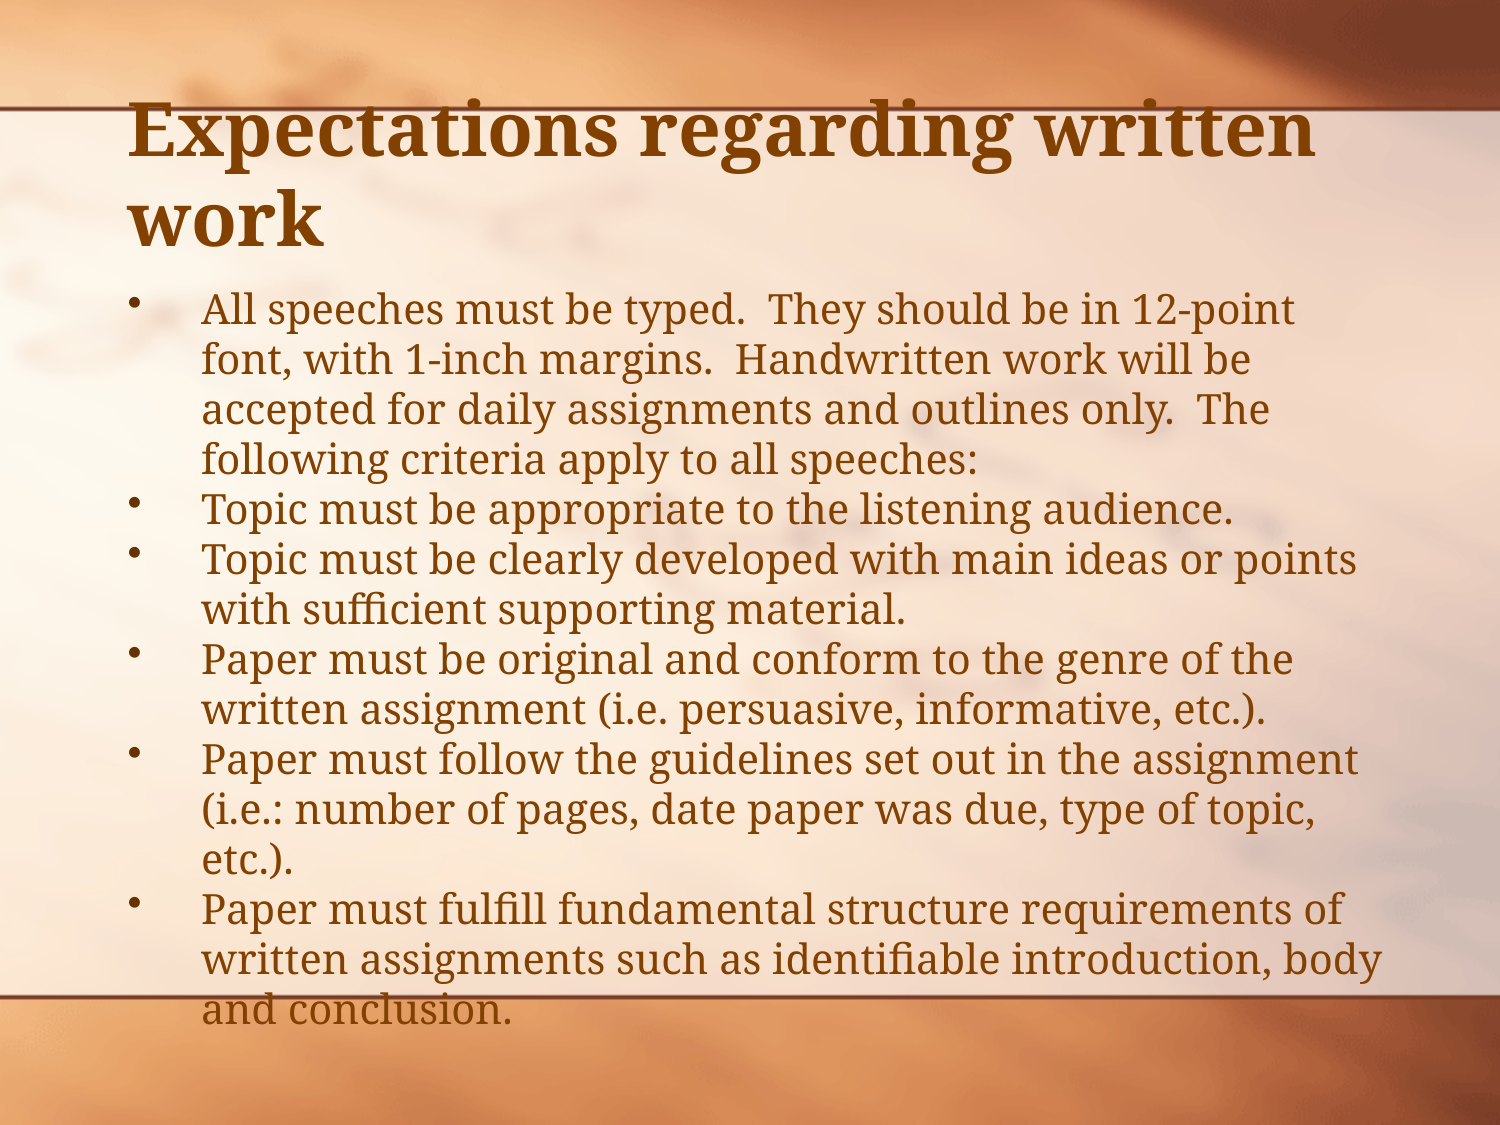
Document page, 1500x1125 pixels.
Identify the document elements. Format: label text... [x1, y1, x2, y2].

title Expectations regarding written work [112, 124, 1413, 270]
list All speeches must be typed. They should be in 12-point font, with 1-inch margins. Handwritten work will be accepted for daily assignments and outlines only. The following criteria apply to all speeches: Topic must be appropriate to the listening audience. Topic must be clearly developed with main ideas or points with sufficient supporting material. Paper must be original and conform to the genre of the written assignment (i.e. persuasive, informative, etc.). Paper must follow the guidelines set out in the assignment (i.e.: number of pages, date paper was due, type of topic, etc.). Paper must fulfill fundamental structure requirements of written assignments such as identifiable introduction, body and conclusion. [112, 274, 1413, 951]
picture [0, 0, 1500, 1125]
